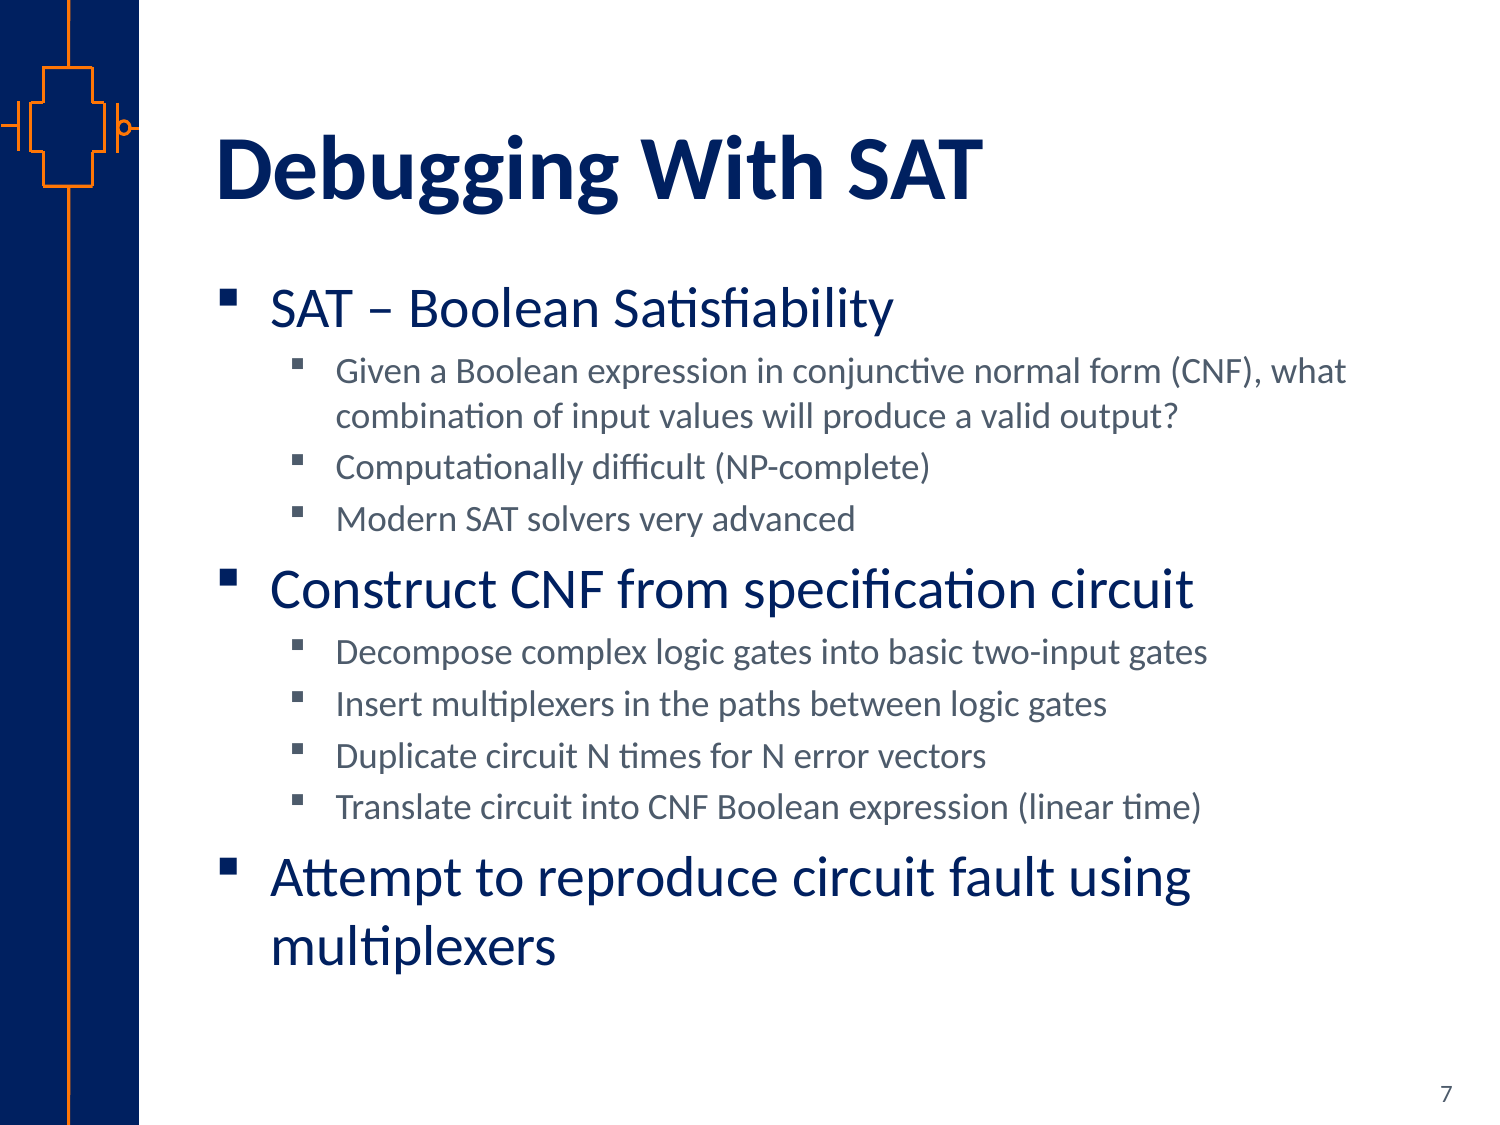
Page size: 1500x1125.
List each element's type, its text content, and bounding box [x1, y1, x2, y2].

slide_number 7 [1425, 1062, 1488, 1123]
list SAT – Boolean Satisfiability Given a Boolean expression in conjunctive normal form (CNF), what combination of input values will produce a valid output? Computationally difficult (NP-complete) Modern SAT solvers very advanced Construct CNF from specification circuit Decompose complex logic gates into basic two-input gates Insert multiplexers in the paths between logic gates Duplicate circuit N times for N error vectors Translate circuit into CNF Boolean expression (linear time) Attempt to reproduce circuit fault using multiplexers [200, 262, 1425, 988]
title Debugging With SAT [200, 37, 1388, 225]
